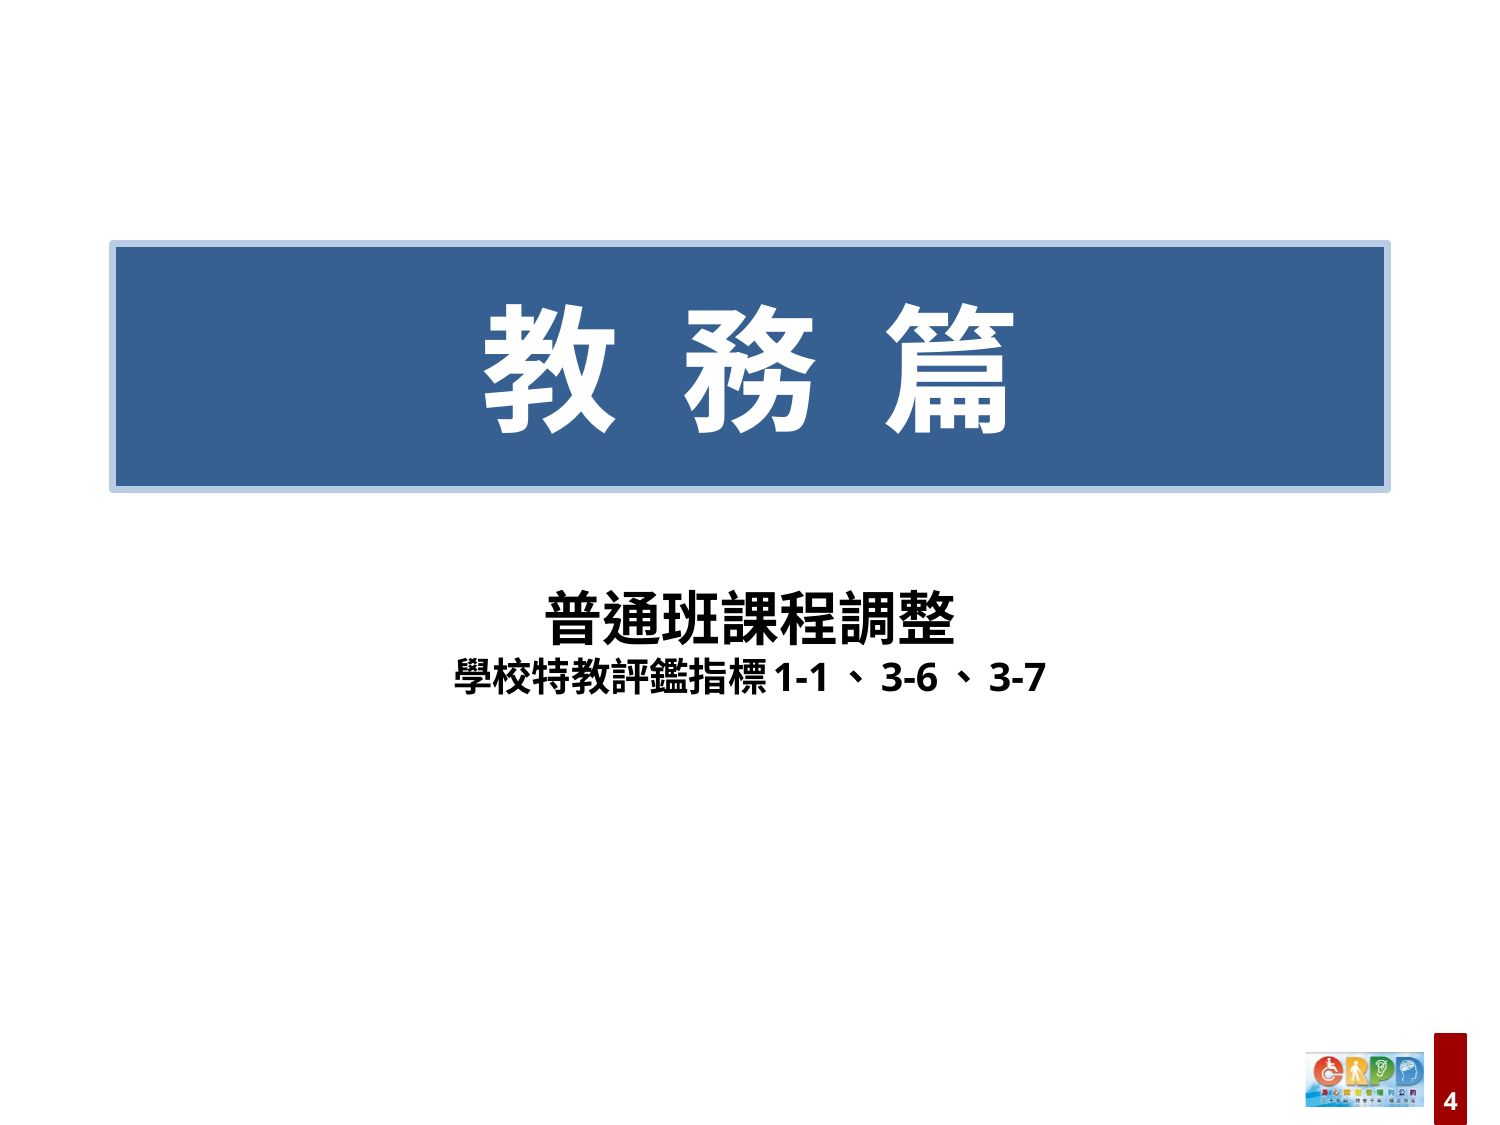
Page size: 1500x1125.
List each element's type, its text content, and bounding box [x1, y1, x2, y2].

picture [1305, 1052, 1424, 1107]
list 教 務 篇 [110, 241, 1390, 492]
slide_number 4 [1416, 1076, 1485, 1125]
title 普通班課程調整 學校特教評鑑指標1-1、3-6、3-7 [182, 574, 1318, 710]
